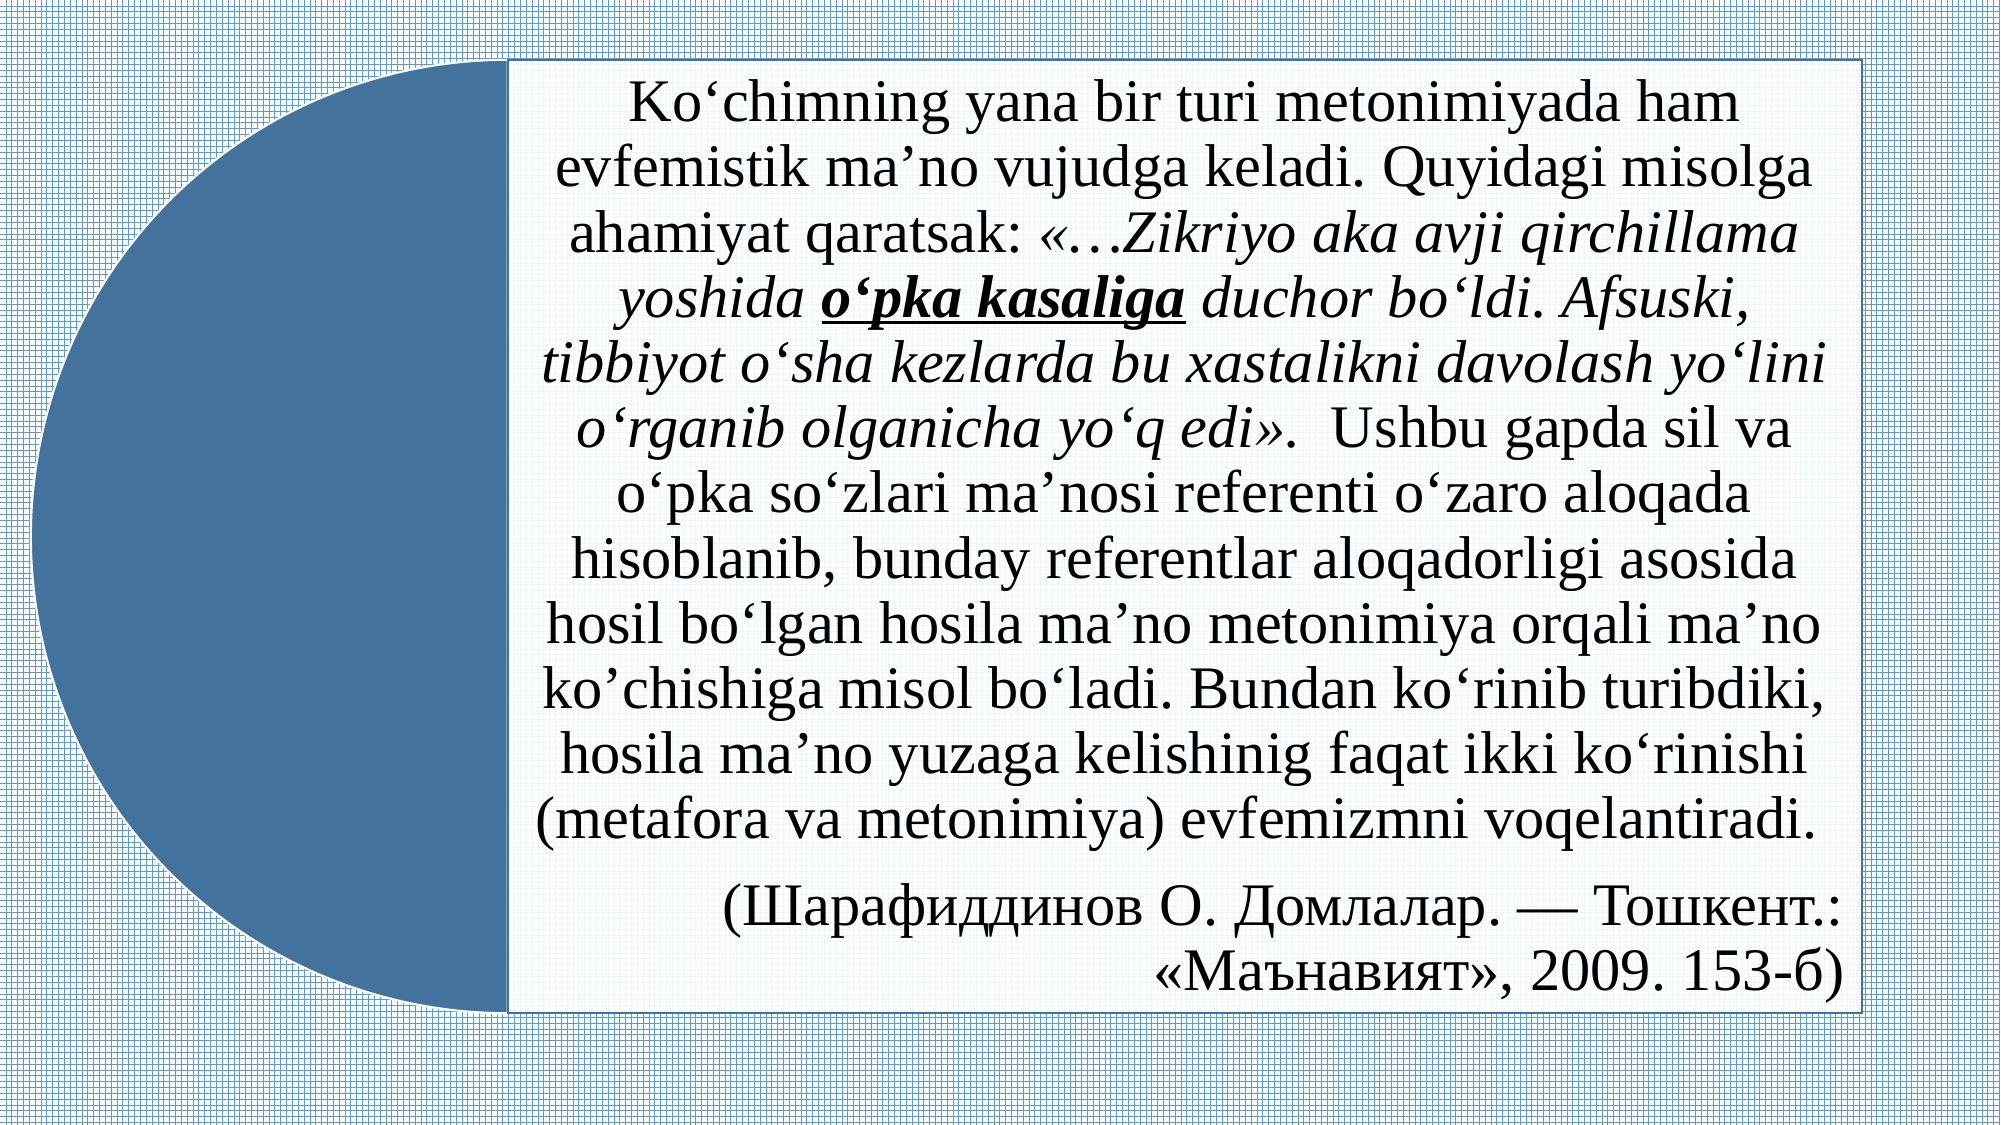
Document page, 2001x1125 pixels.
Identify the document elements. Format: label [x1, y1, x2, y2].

list [30, 59, 1863, 1014]
